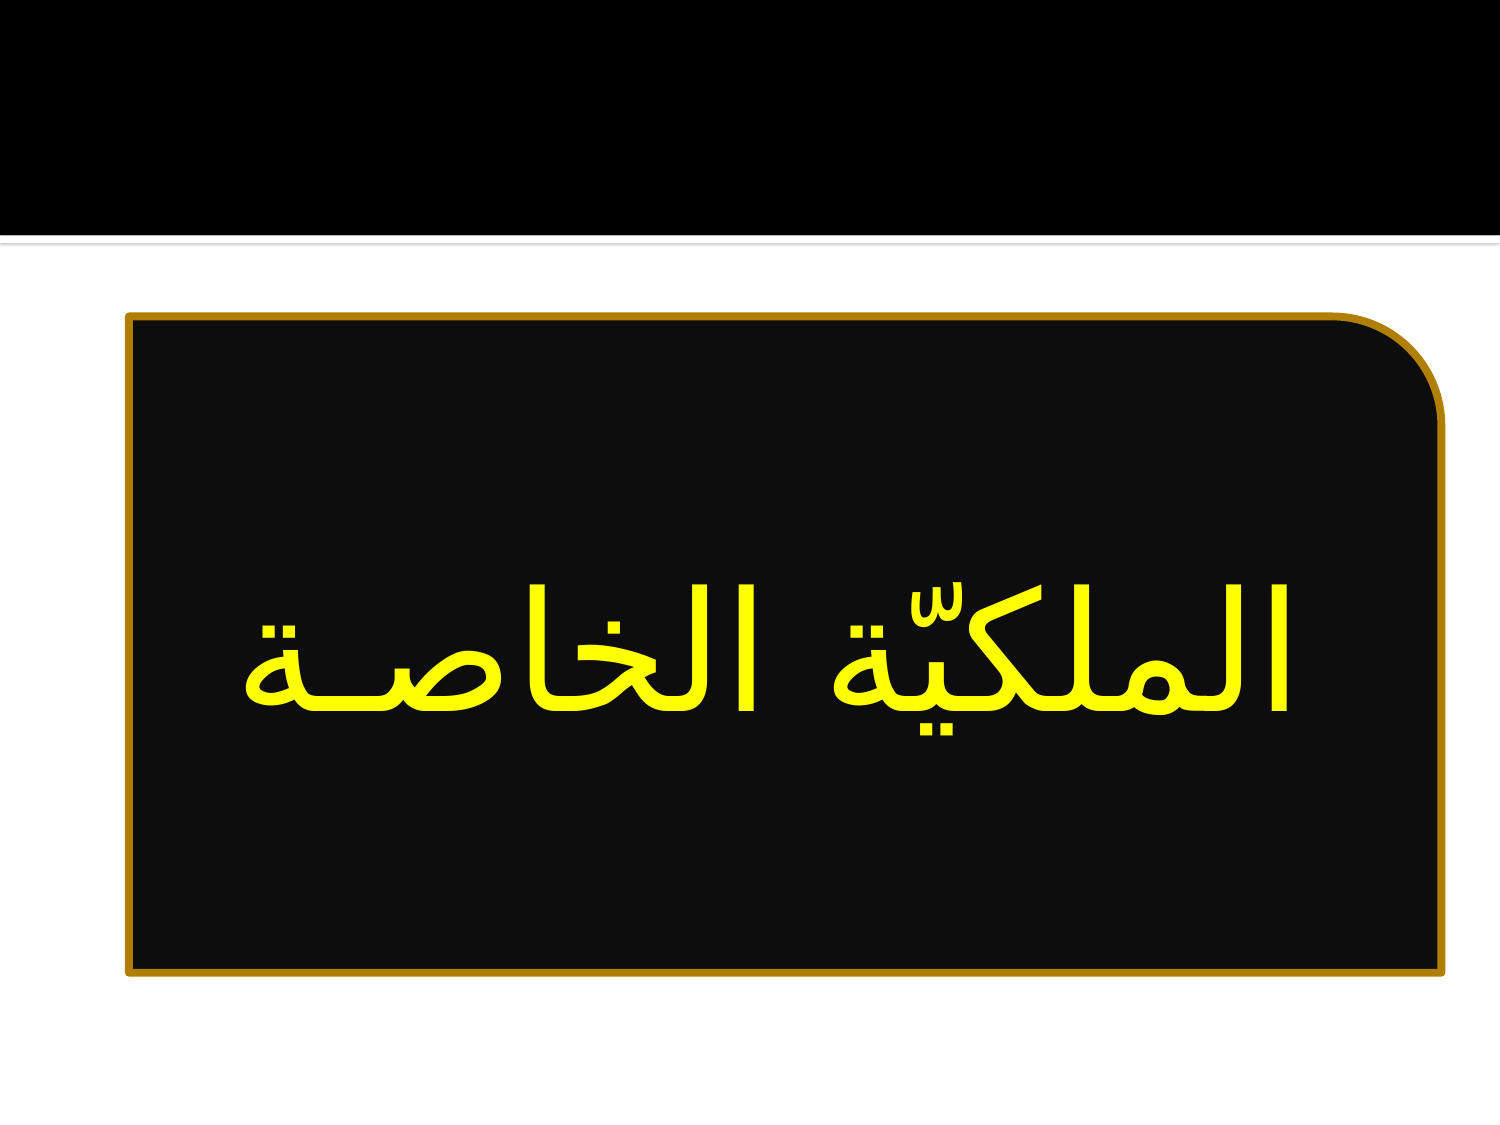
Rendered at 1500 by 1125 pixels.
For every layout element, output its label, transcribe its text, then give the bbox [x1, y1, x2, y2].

text_box الملكيّة الخاصـة [124, 312, 1446, 977]
